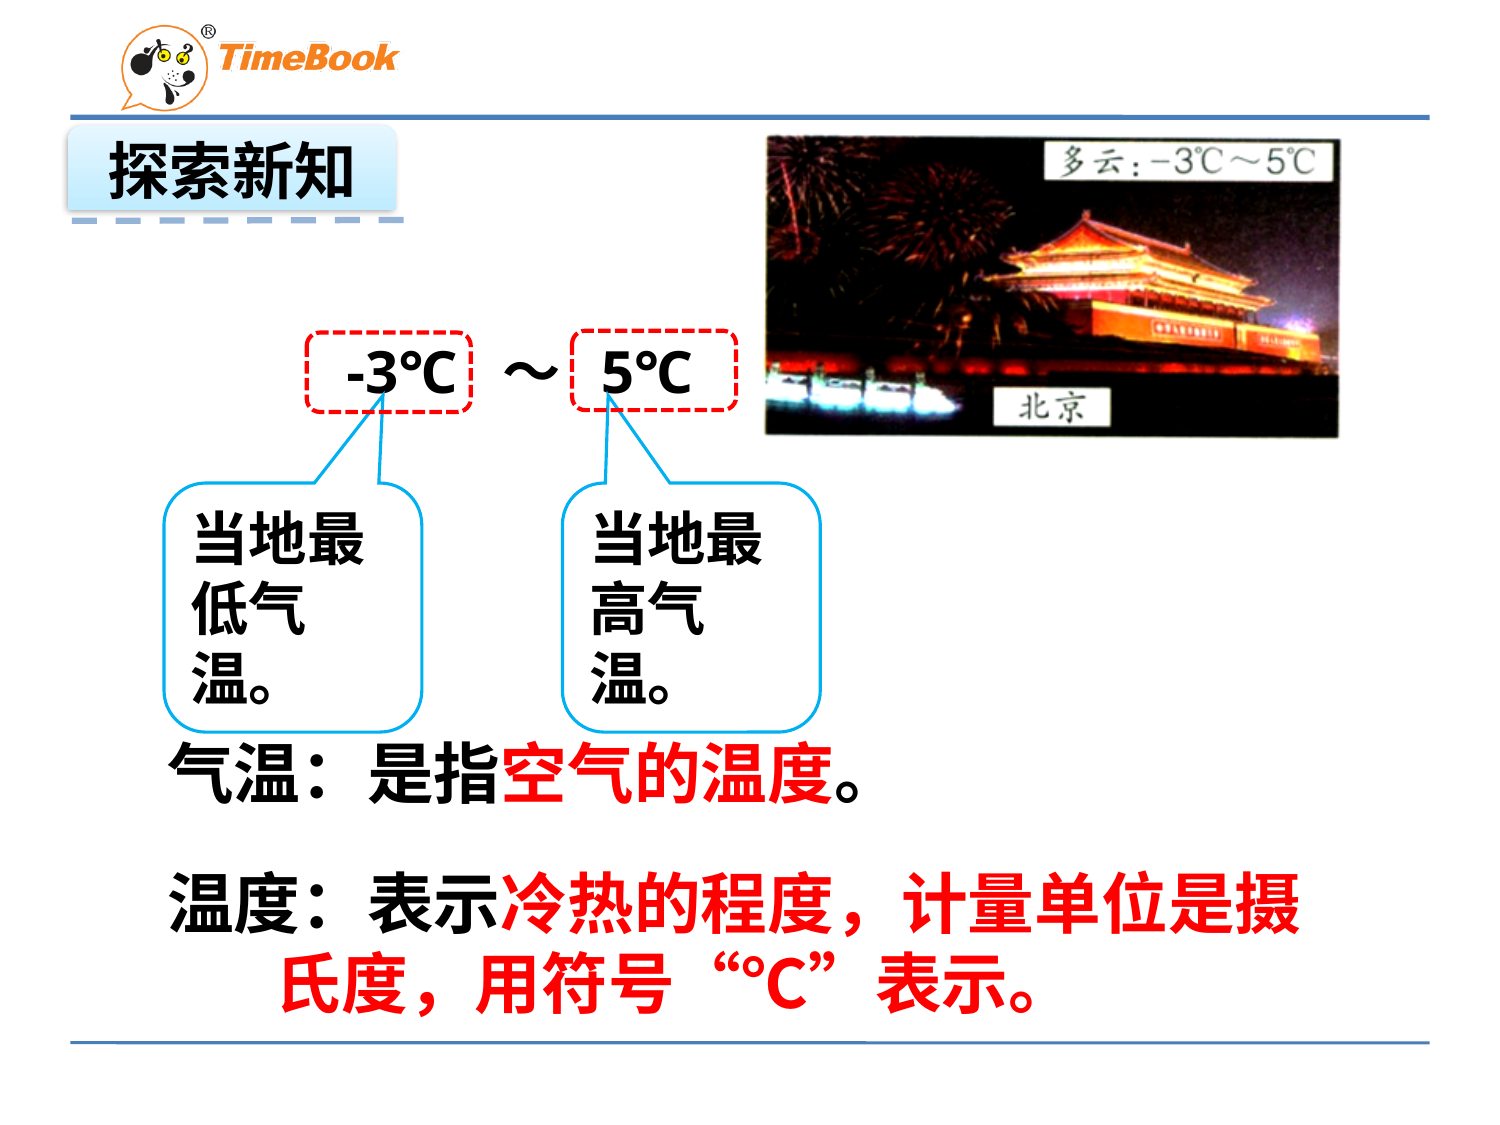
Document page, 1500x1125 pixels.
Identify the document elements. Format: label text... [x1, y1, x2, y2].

text_box 温度：表示冷热的程度，计量单位是摄 氏度，用符号“℃”表示。 [152, 854, 1336, 1029]
picture [118, 22, 408, 113]
text_box [304, 330, 473, 415]
text_box 当地最低气温。 [163, 412, 422, 724]
text_box 气温：是指空气的温度。 [152, 724, 1336, 820]
text_box -3℃ ～ 5℃ [331, 328, 583, 413]
picture [758, 128, 1348, 444]
text_box 当地最高气温。 [562, 411, 821, 724]
text_box [569, 328, 739, 413]
text_box 探索新知 [67, 124, 398, 211]
